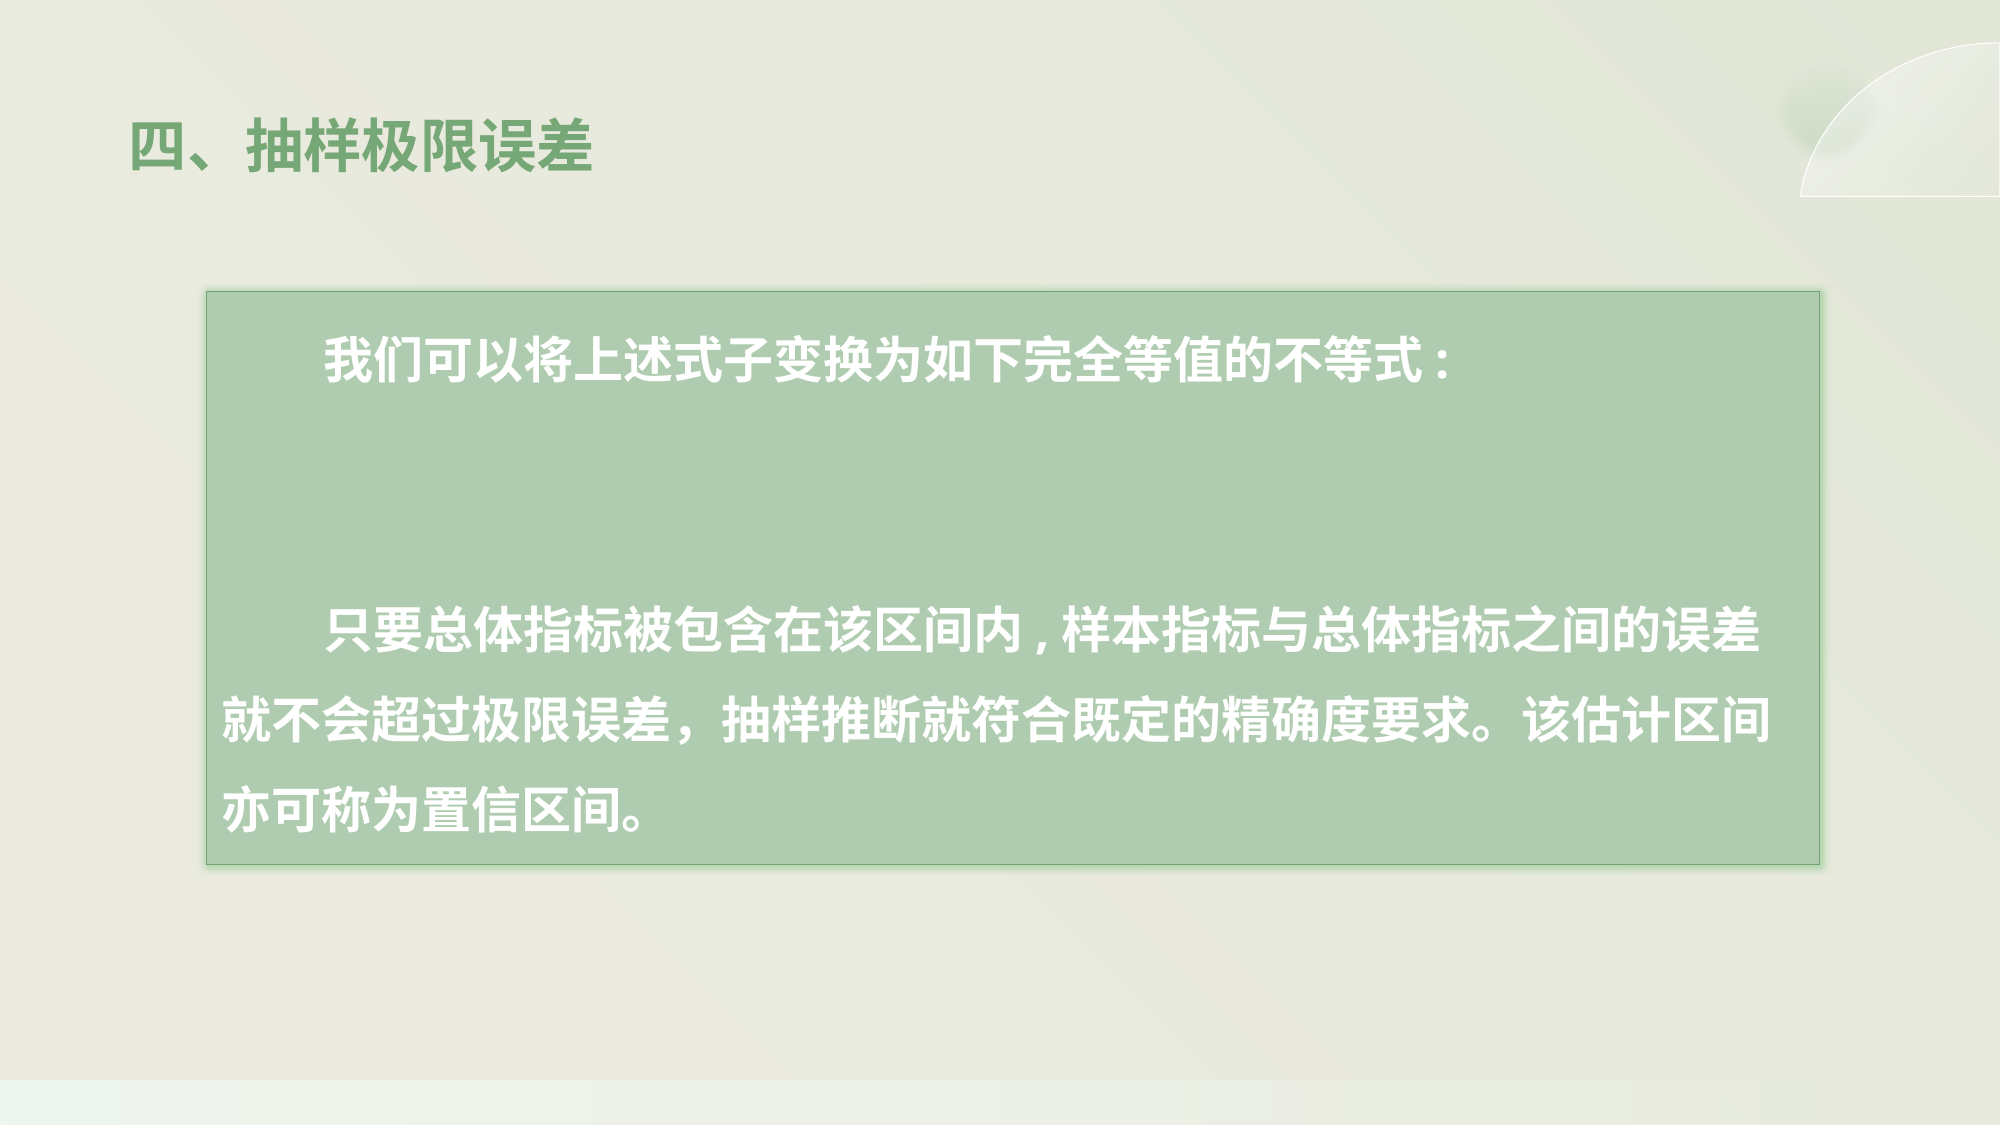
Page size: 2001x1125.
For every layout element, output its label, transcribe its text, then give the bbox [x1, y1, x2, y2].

text_box 四、抽样极限误差 [114, 73, 883, 224]
